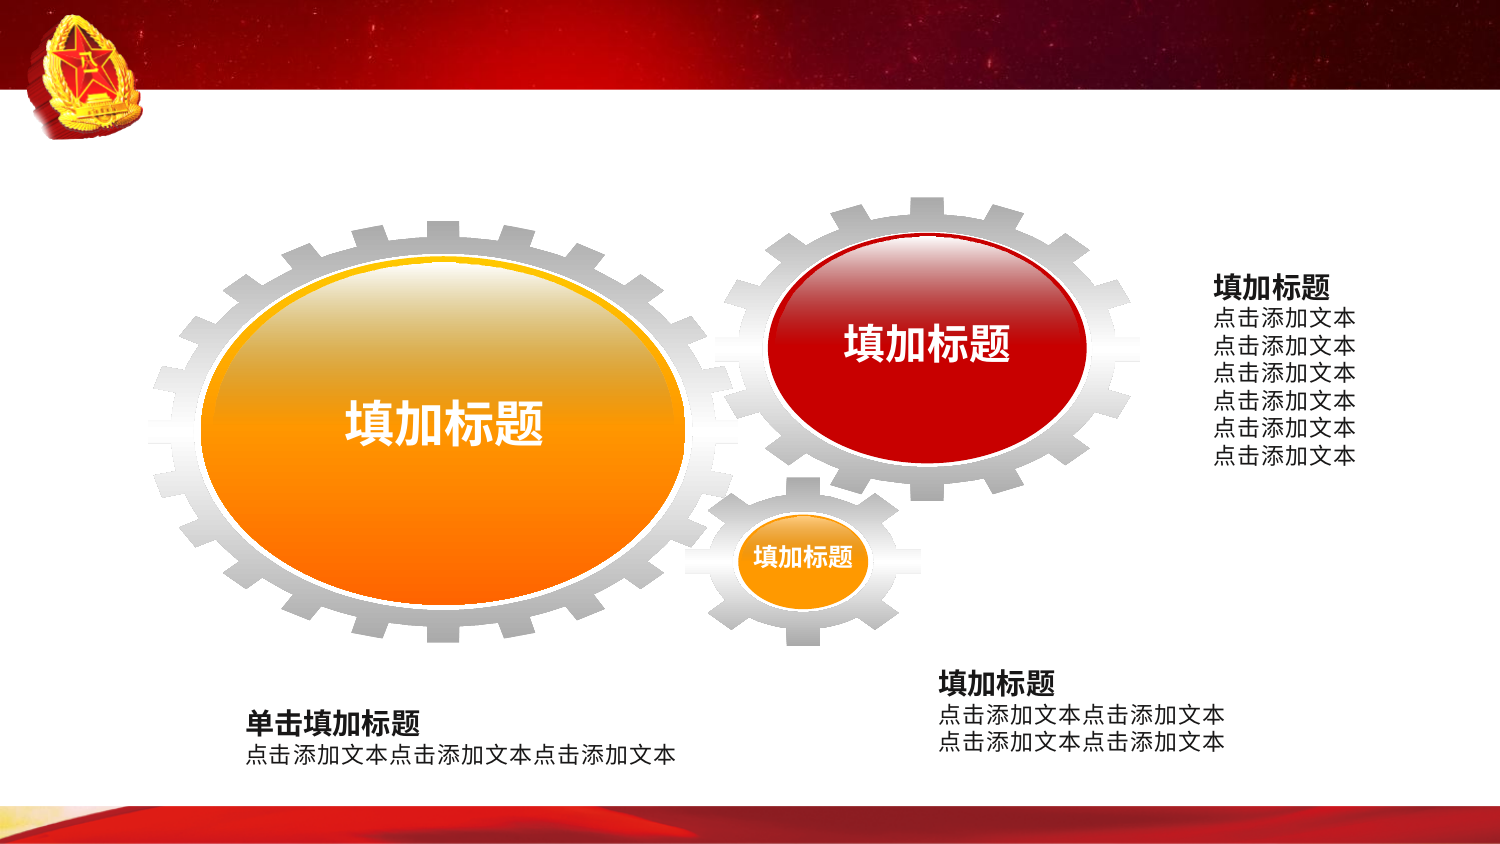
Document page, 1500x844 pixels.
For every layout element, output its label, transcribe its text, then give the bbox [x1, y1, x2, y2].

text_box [691, 197, 1164, 502]
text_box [147, 220, 691, 643]
picture [0, 0, 1500, 140]
picture [0, 807, 1500, 844]
text_box 单击填加标题 点击添加文本点击添加文本点击添加文本 [230, 697, 809, 776]
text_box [567, 477, 1040, 647]
text_box 填加标题 点击添加文本点击添加文本 点击添加文本点击添加文本 [923, 658, 1270, 791]
text_box 填加标题 点击添加文本 点击添加文本 点击添加文本 点击添加文本 点击添加文本 点击添加文本 [1198, 261, 1412, 504]
